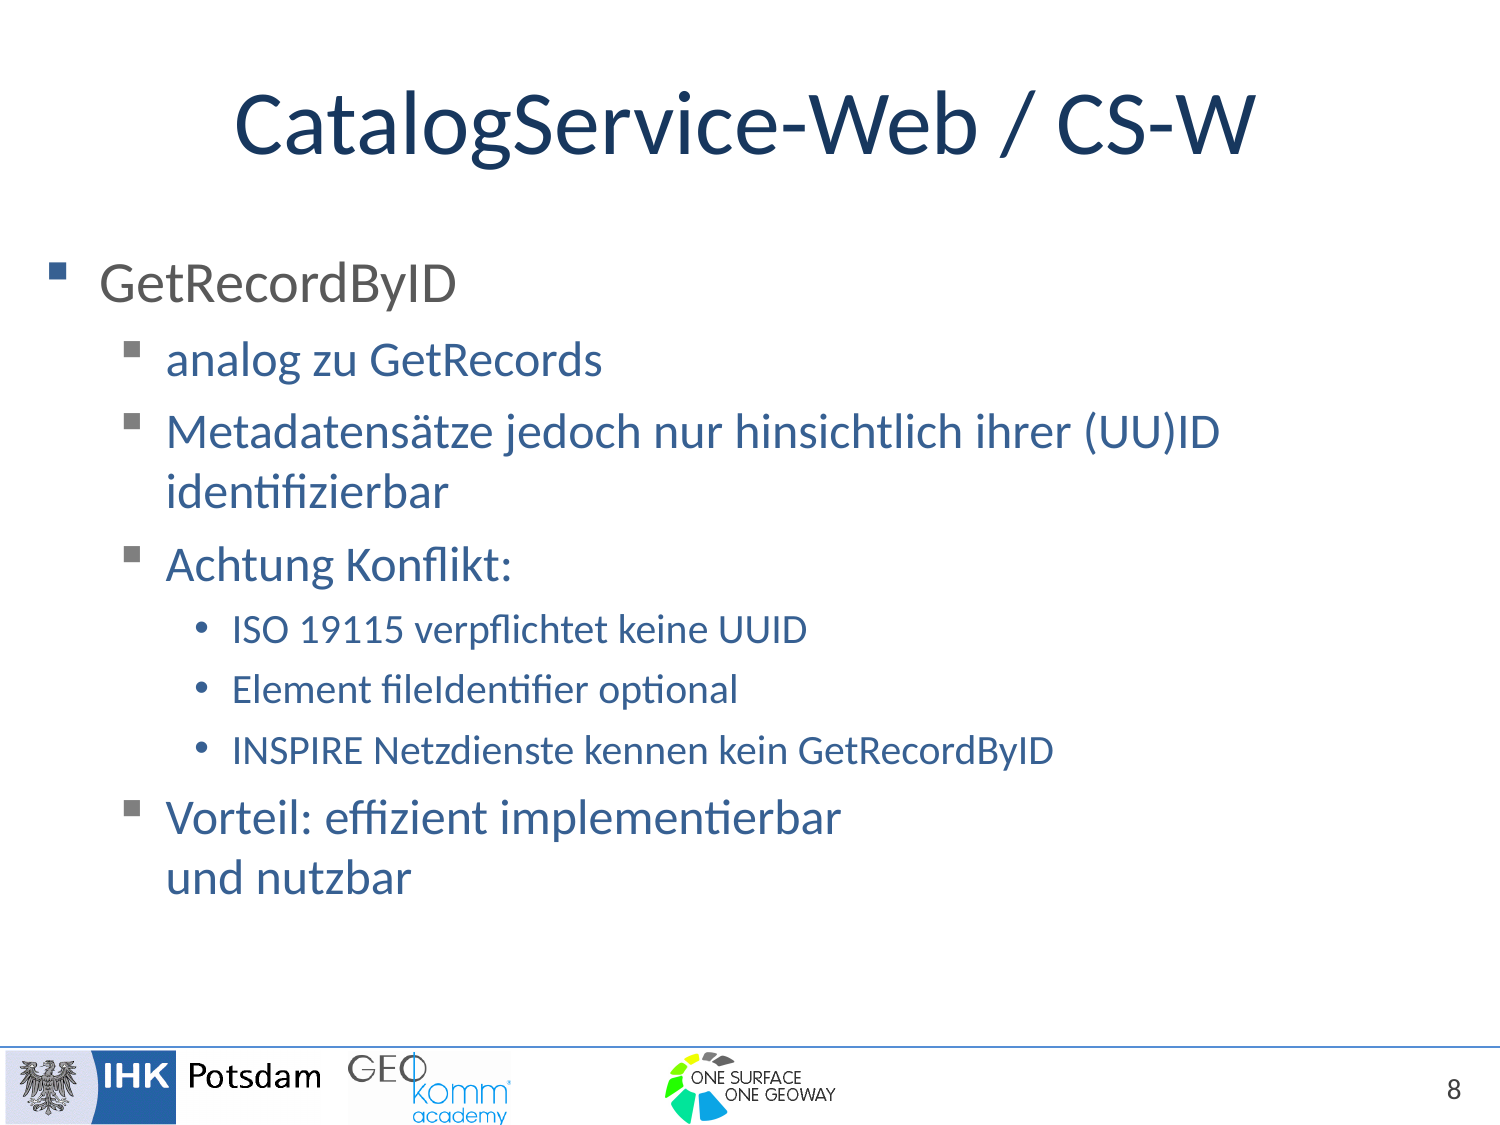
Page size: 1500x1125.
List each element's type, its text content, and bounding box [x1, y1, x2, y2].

list GetRecordByID analog zu GetRecords Metadatensätze jedoch nur hinsichtlich ihrer (UU)ID identifizierbar Achtung Konflikt: ISO 19115 verpflichtet keine UUID Element fileIdentifier optional INSPIRE Netzdienste kennen kein GetRecordByID Vorteil: effizient implementierbar und nutzbar [29, 235, 1471, 1034]
picture [664, 1051, 837, 1125]
title CatalogService-Web / CS-W [29, 44, 1465, 193]
picture [348, 1051, 511, 1125]
slide_number 8 [1358, 1062, 1477, 1111]
picture [5, 1050, 321, 1125]
